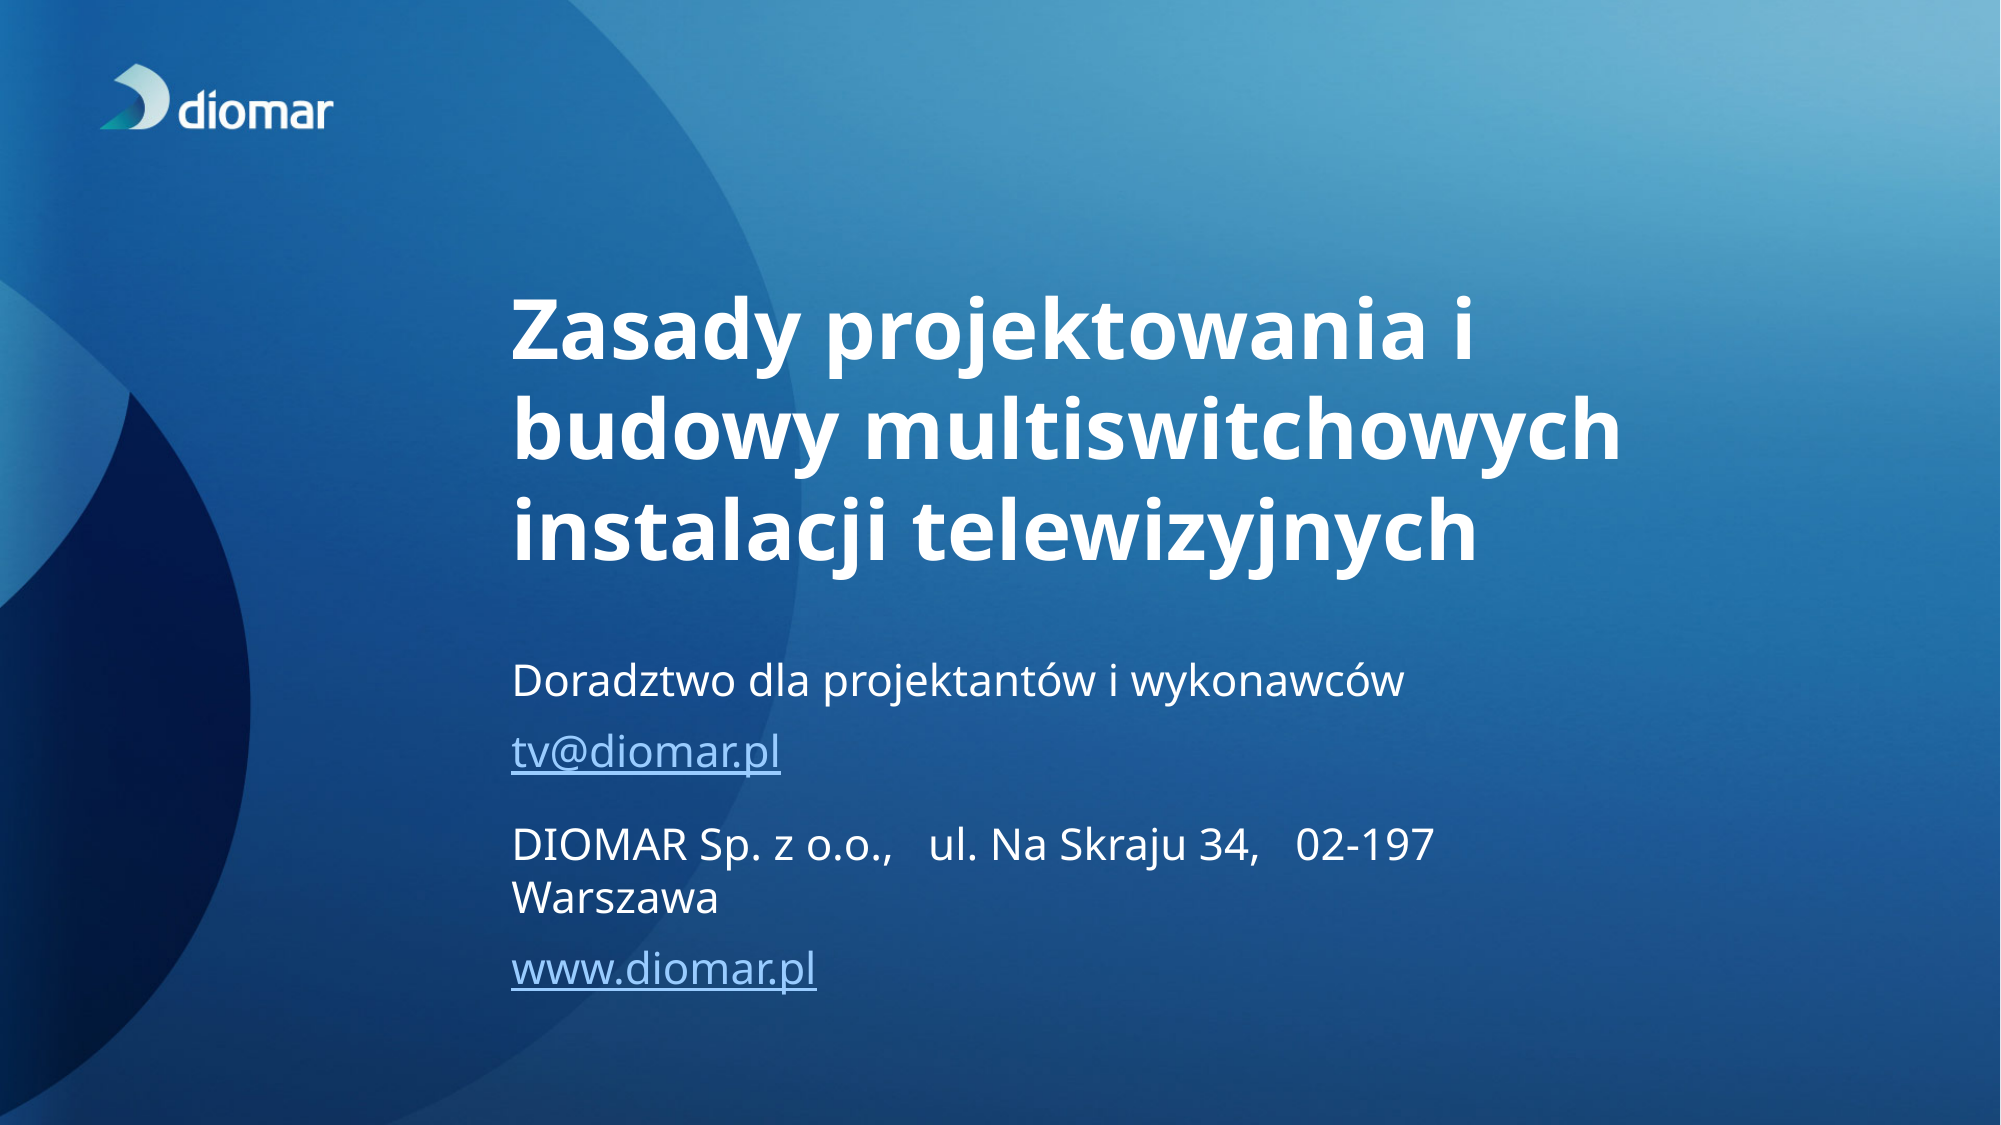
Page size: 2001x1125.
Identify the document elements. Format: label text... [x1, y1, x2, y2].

picture [0, 0, 2001, 1125]
title Zasady projektowania i budowy multiswitchowych instalacji telewizyjnych [496, 147, 1712, 585]
text_box Doradztwo dla projektantów i wykonawców tv@diomar.pl DIOMAR Sp. z o.o., ul. Na Skraju 34, 02-197 Warszawa www.diomar.pl [496, 645, 1622, 1005]
